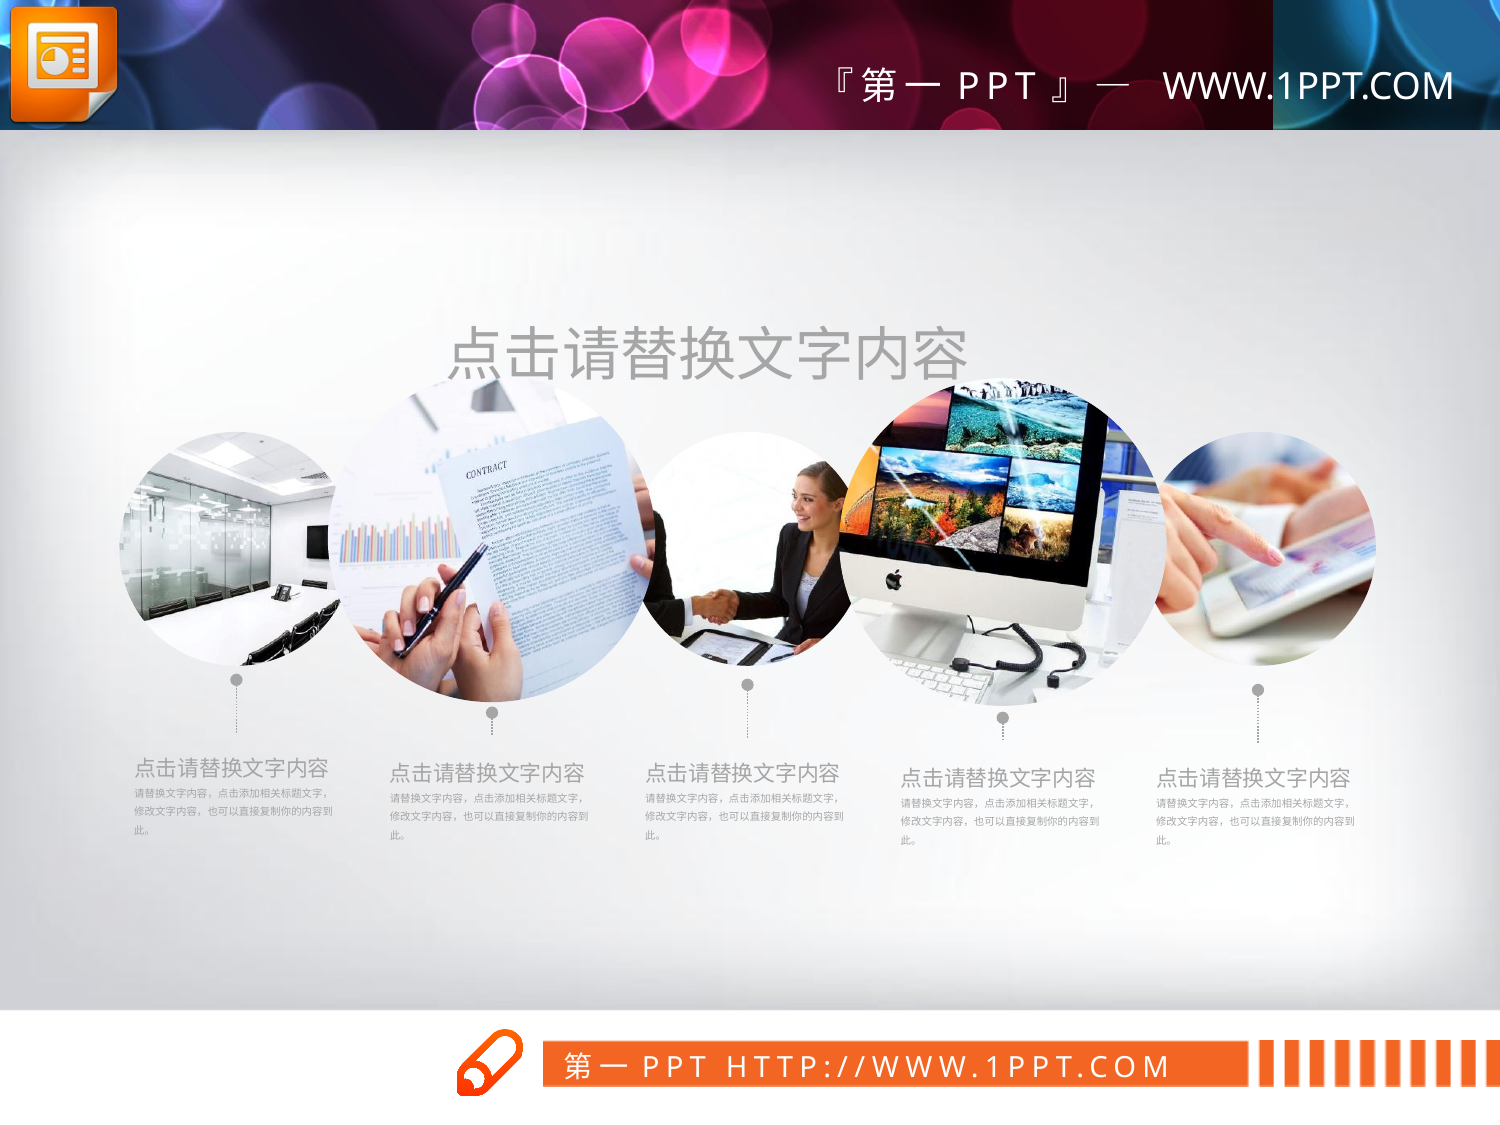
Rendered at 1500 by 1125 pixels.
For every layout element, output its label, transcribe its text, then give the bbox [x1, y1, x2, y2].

picture [543, 1040, 1500, 1087]
text_box 点击请替换文字内容 请替换文字内容，点击添加相关标题文字，修改文字内容，也可以直接复制你的内容到此。 [885, 738, 1120, 860]
text_box [119, 431, 341, 666]
text_box 点击请替换文字内容 请替换文字内容，点击添加相关标题文字，修改文字内容，也可以直接复制你的内容到此。 [119, 727, 354, 850]
text_box [839, 387, 1167, 706]
text_box [643, 431, 851, 666]
text_box [327, 386, 656, 703]
text_box 点击请替换文字内容 请替换文字内容，点击添加相关标题文字，修改文字内容，也可以直接复制你的内容到此。 [375, 732, 609, 855]
text_box [1155, 431, 1376, 666]
picture [0, 0, 1500, 1012]
text_box 点击请替换文字内容 [430, 275, 1056, 395]
text_box 点击请替换文字内容 请替换文字内容，点击添加相关标题文字，修改文字内容，也可以直接复制你的内容到此。 [630, 732, 865, 855]
text_box 点击请替换文字内容 请替换文字内容，点击添加相关标题文字，修改文字内容，也可以直接复制你的内容到此。 [1141, 738, 1376, 860]
